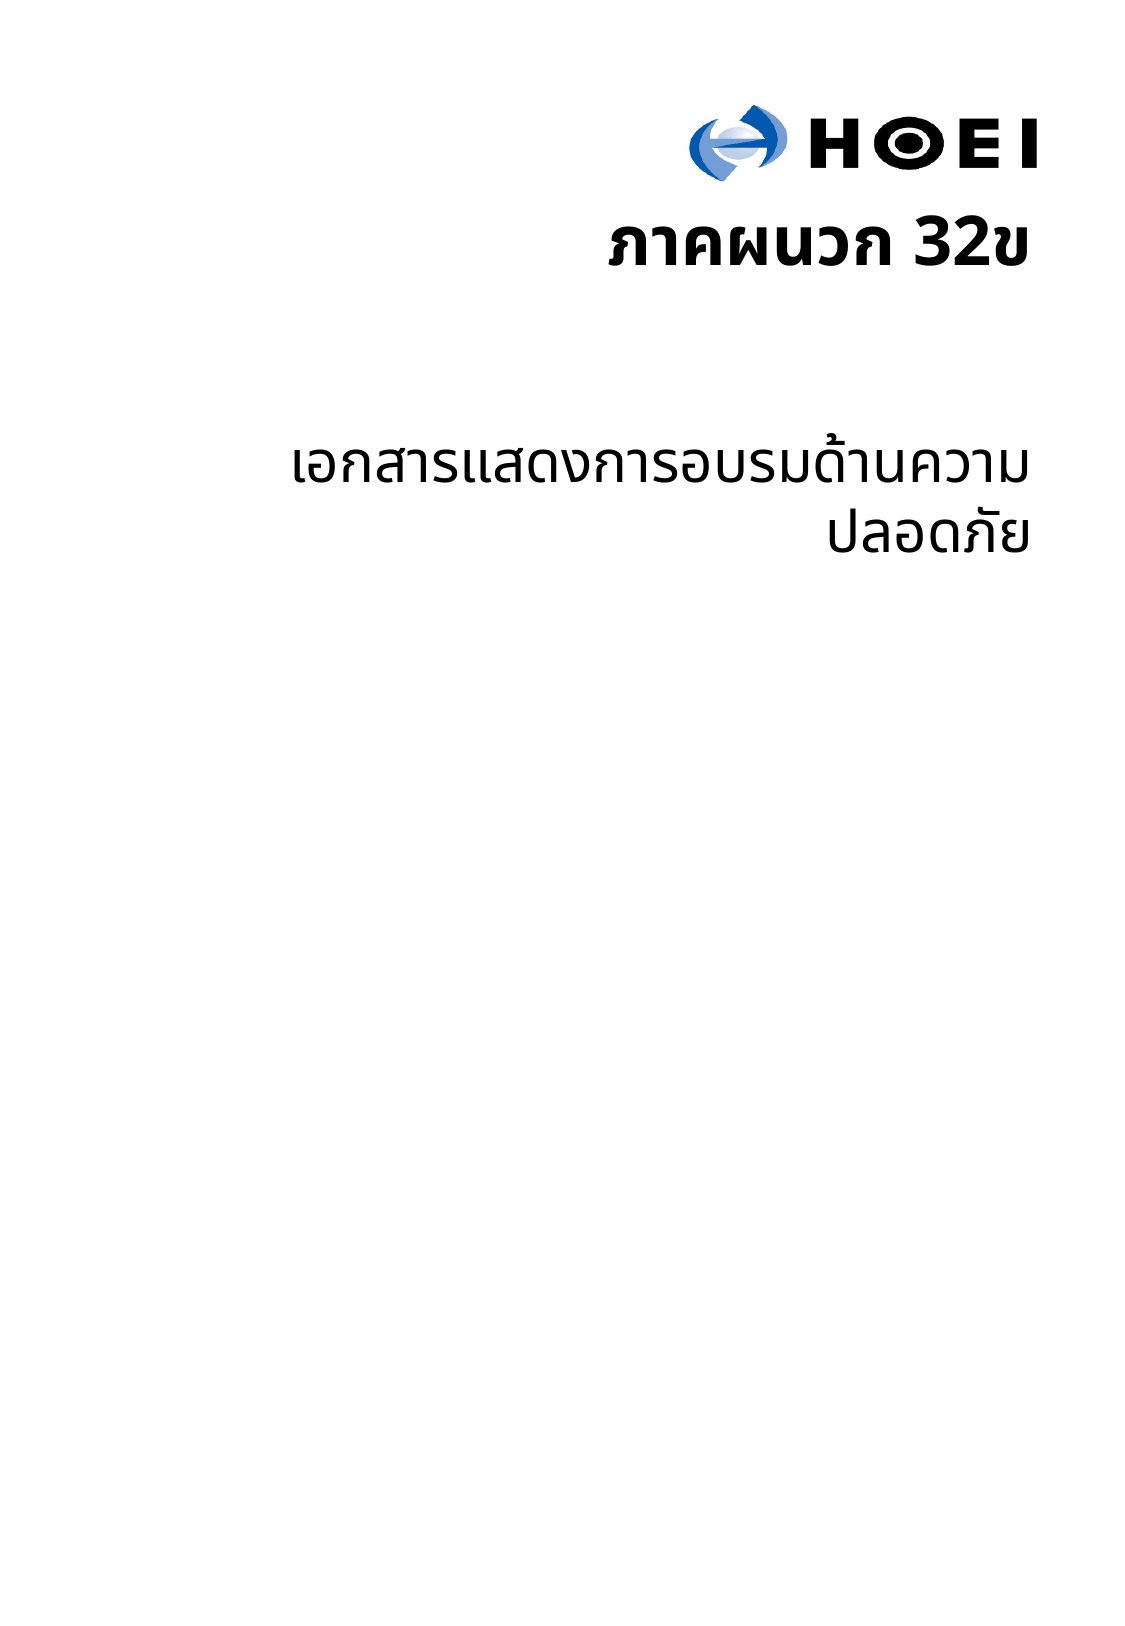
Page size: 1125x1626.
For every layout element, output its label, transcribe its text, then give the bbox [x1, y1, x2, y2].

title ภาคผนวก 32ข [77, 86, 1048, 401]
picture [687, 103, 1038, 183]
list เอกสารแสดงการอบรมด้านความปลอดภัย [77, 417, 1048, 1449]
